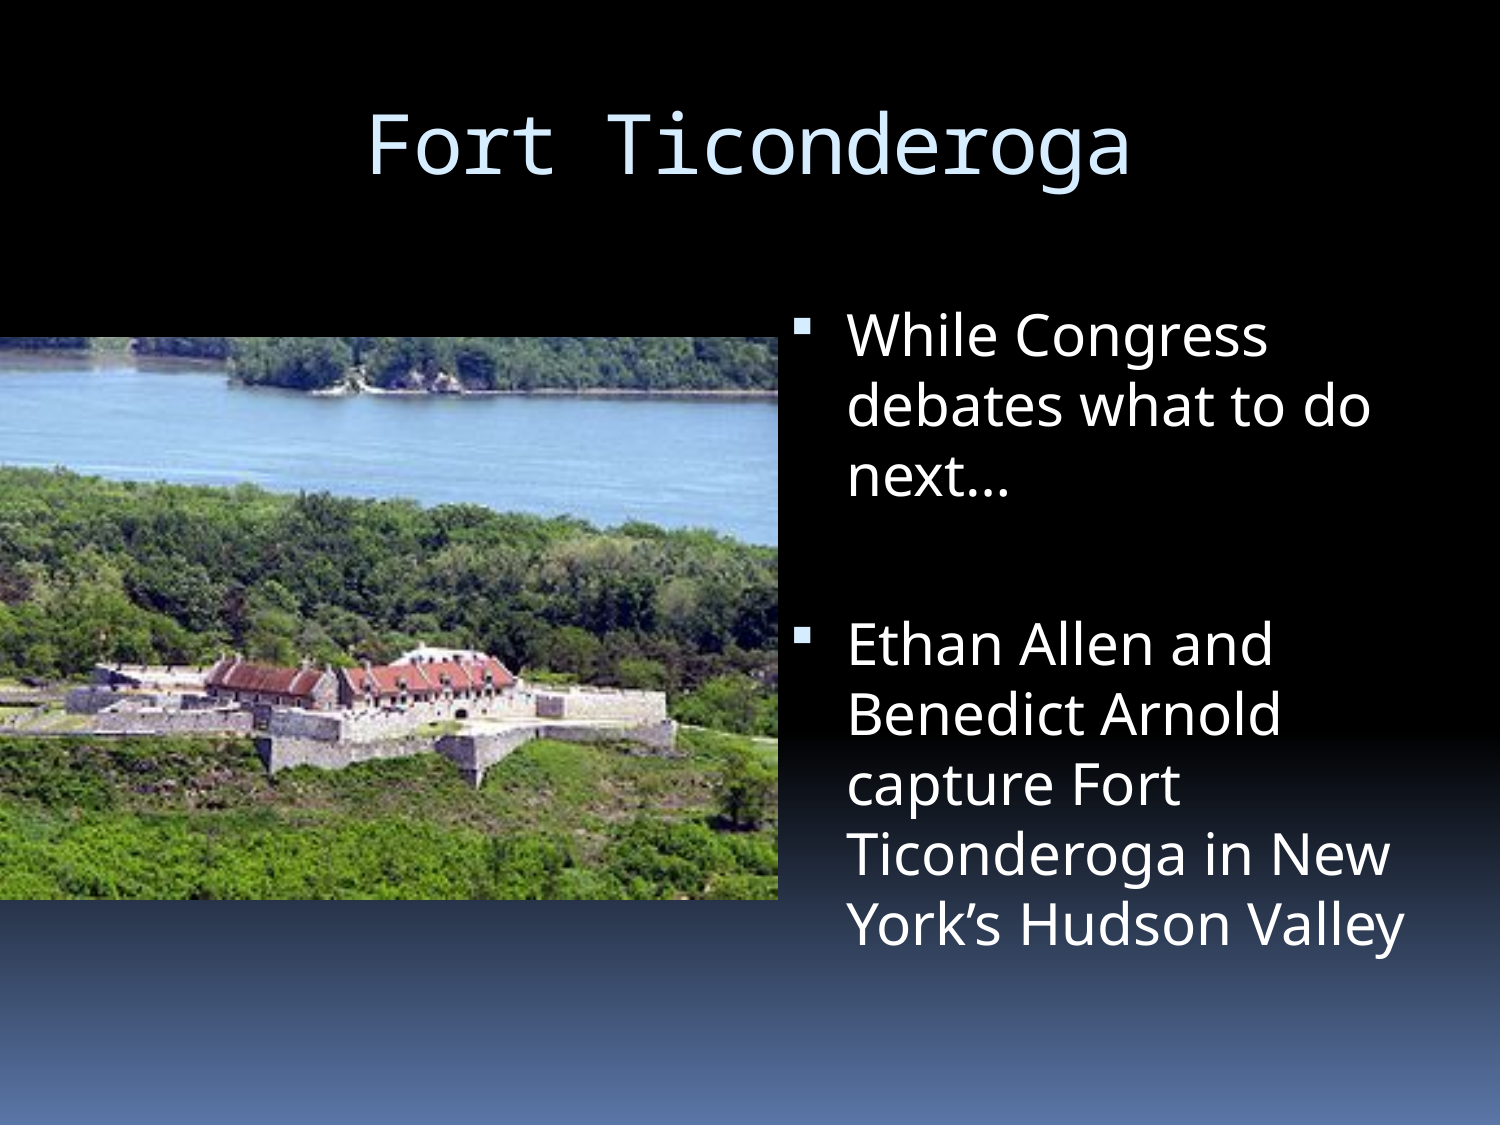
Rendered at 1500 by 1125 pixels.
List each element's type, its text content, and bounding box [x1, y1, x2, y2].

list While Congress debates what to do next… Ethan Allen and Benedict Arnold capture Fort Ticonderoga in New York’s Hudson Valley [763, 290, 1427, 1033]
title Fort Ticonderoga [75, 83, 1425, 234]
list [0, 337, 778, 901]
